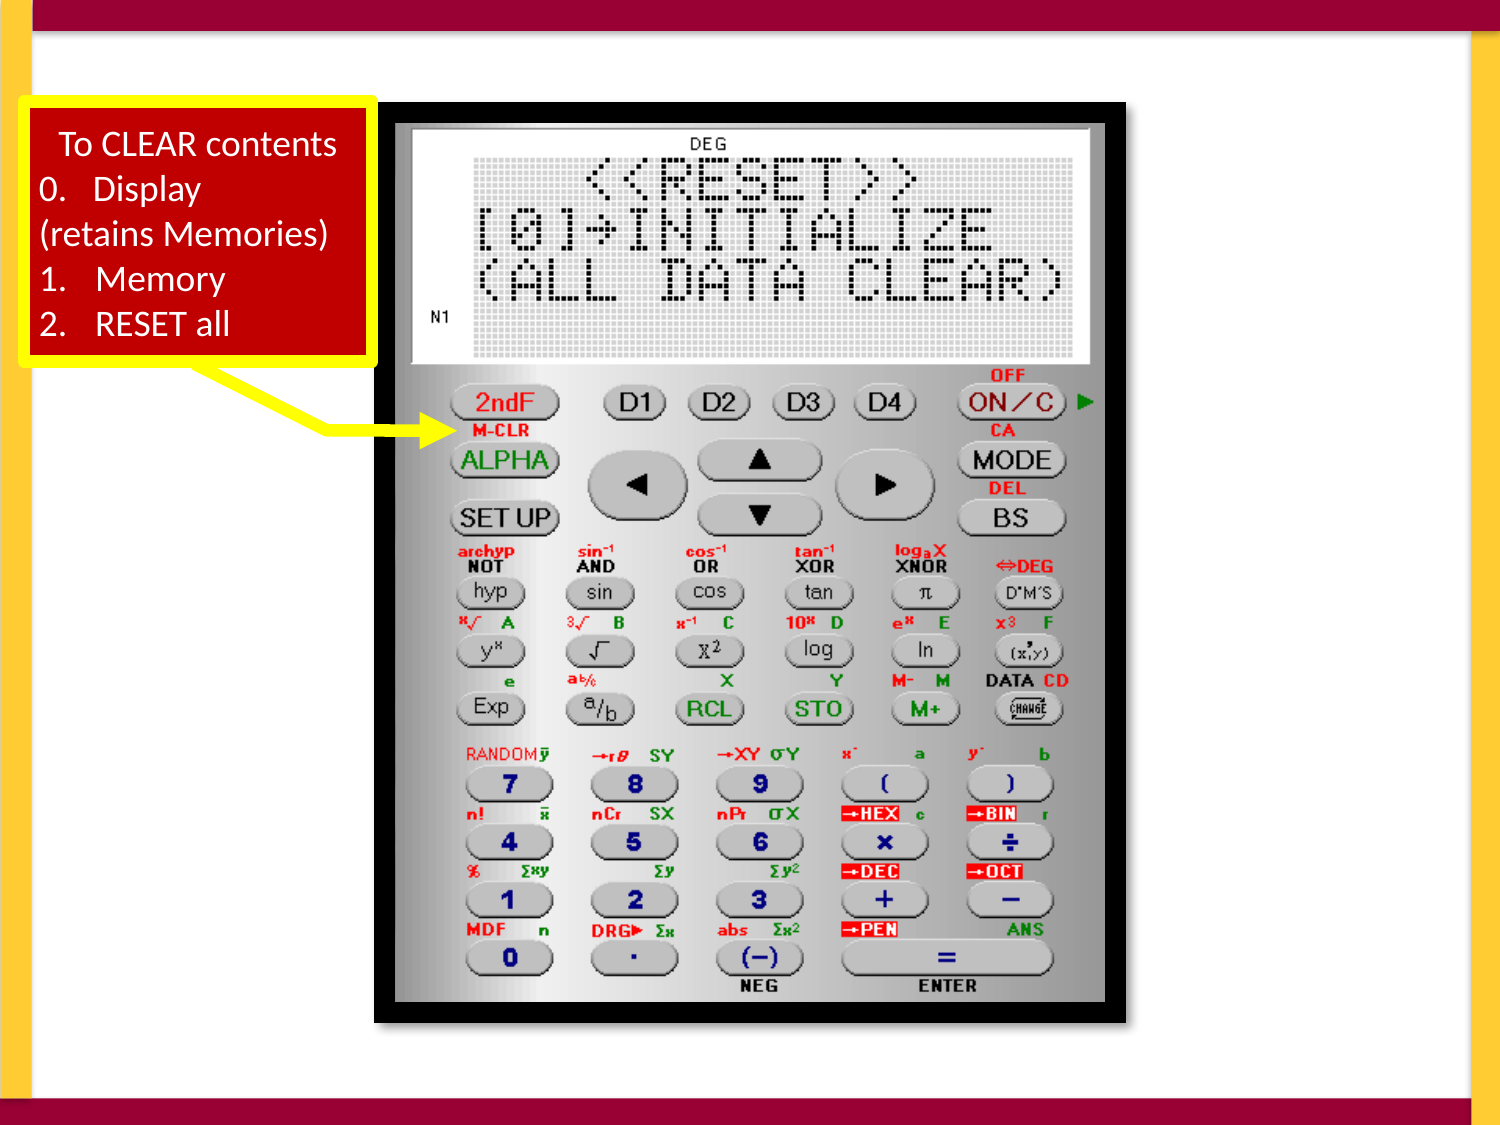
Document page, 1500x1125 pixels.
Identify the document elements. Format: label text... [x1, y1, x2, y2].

picture [395, 123, 1105, 1002]
text_box To CLEAR contents 0. Display (retains Memories) Memory RESET all [22, 100, 458, 438]
